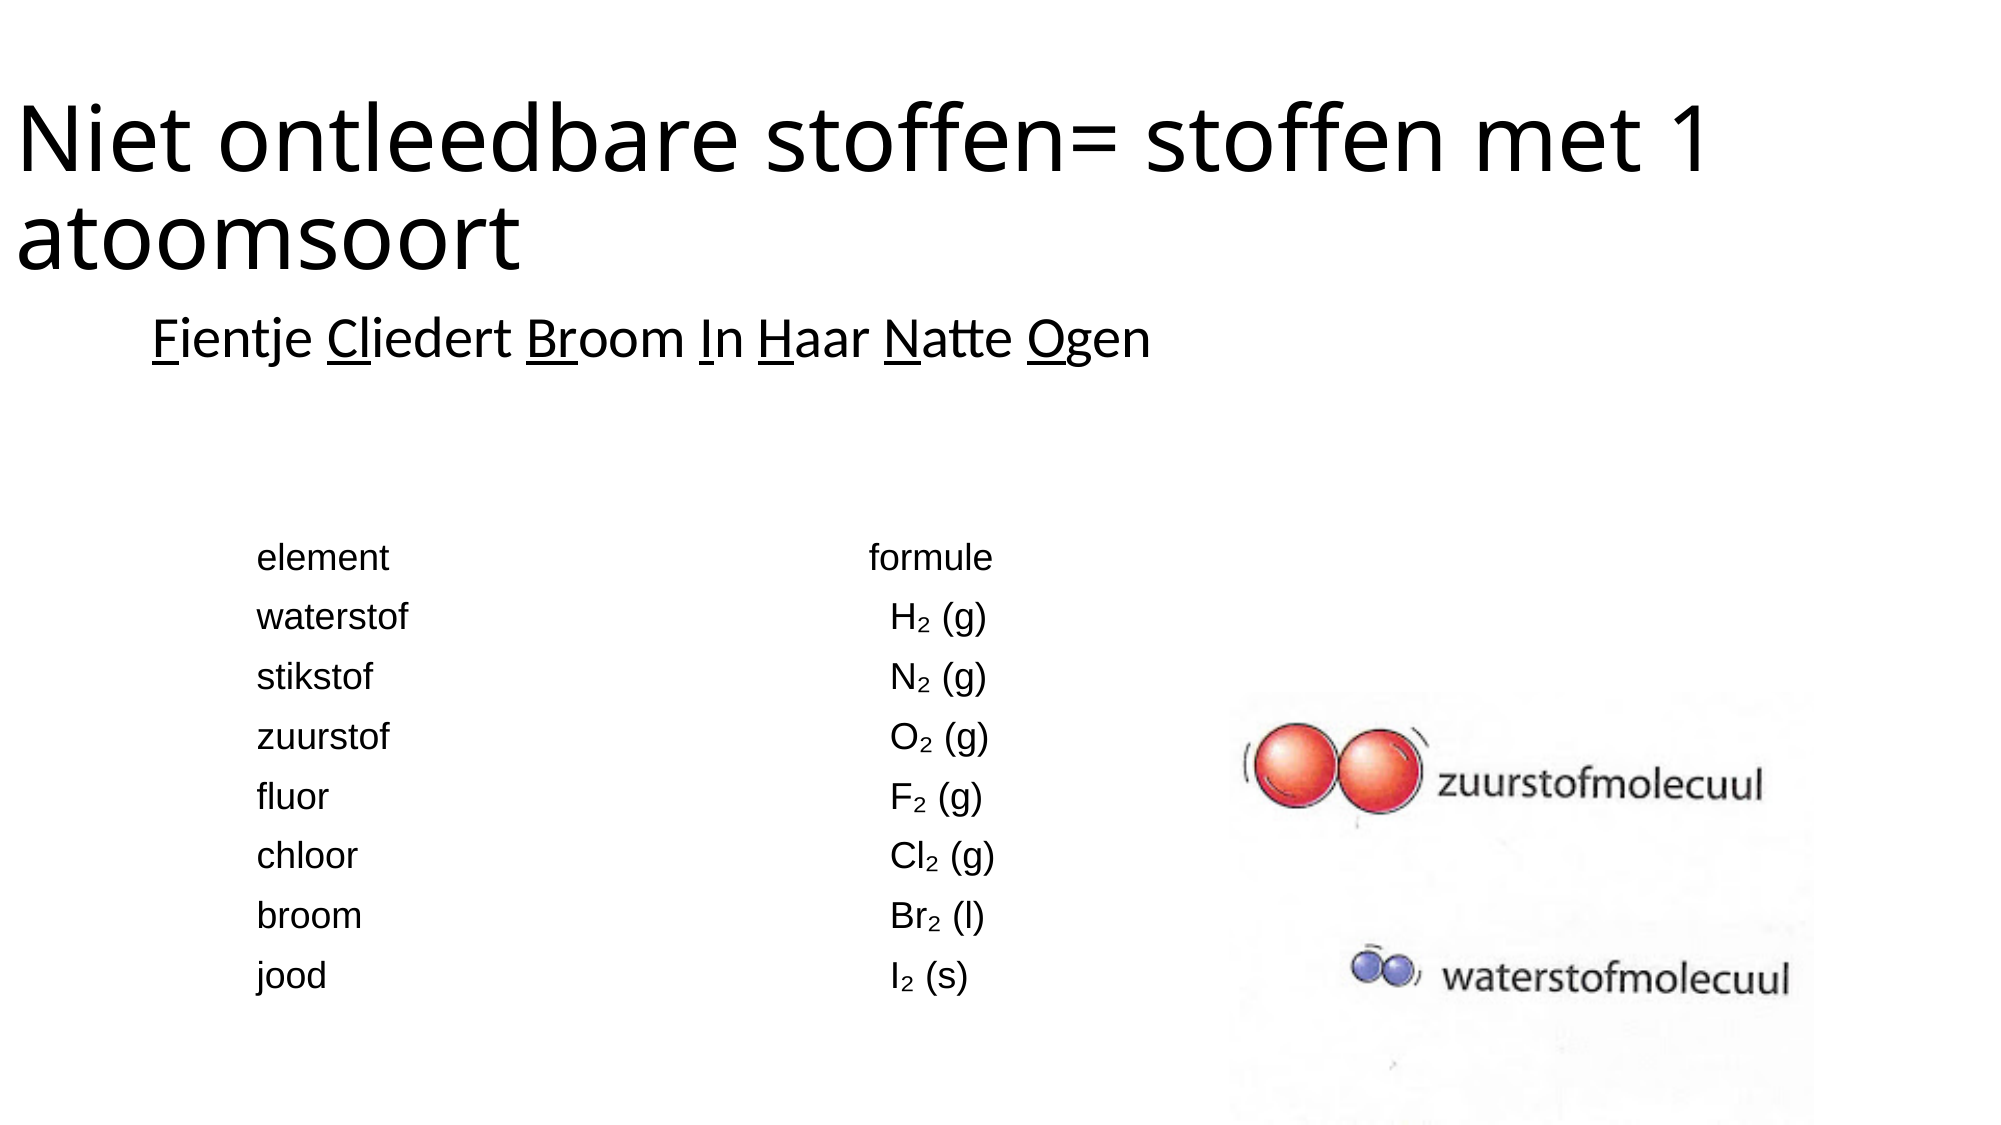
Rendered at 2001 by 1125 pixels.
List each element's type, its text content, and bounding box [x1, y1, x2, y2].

table_cell chloor [236, 826, 869, 886]
table_cell stikstof [236, 647, 869, 706]
table_cell I₂ (s) [869, 945, 1229, 1005]
table_cell waterstof [236, 587, 869, 647]
table_cell fluor [236, 766, 869, 826]
table_cell N₂ (g) [869, 647, 1502, 706]
table_header element [236, 527, 869, 587]
list Fientje Cliedert Broom In Haar Natte Ogen [137, 299, 1250, 393]
table_cell O₂ (g) [869, 706, 1229, 766]
picture [1229, 692, 1814, 1125]
table_cell H₂ (g) [869, 587, 1502, 647]
table_cell Cl₂ (g) [869, 826, 1229, 886]
table_cell zuurstof [236, 706, 869, 766]
table_cell Br₂ (l) [869, 886, 1229, 945]
title Niet ontleedbare stoffen= stoffen met 1 atoomsoort [0, 82, 1983, 300]
table_header formule [869, 527, 1502, 587]
table_cell jood [236, 945, 869, 1005]
table_cell broom [236, 886, 869, 945]
table_cell F₂ (g) [869, 766, 1229, 826]
